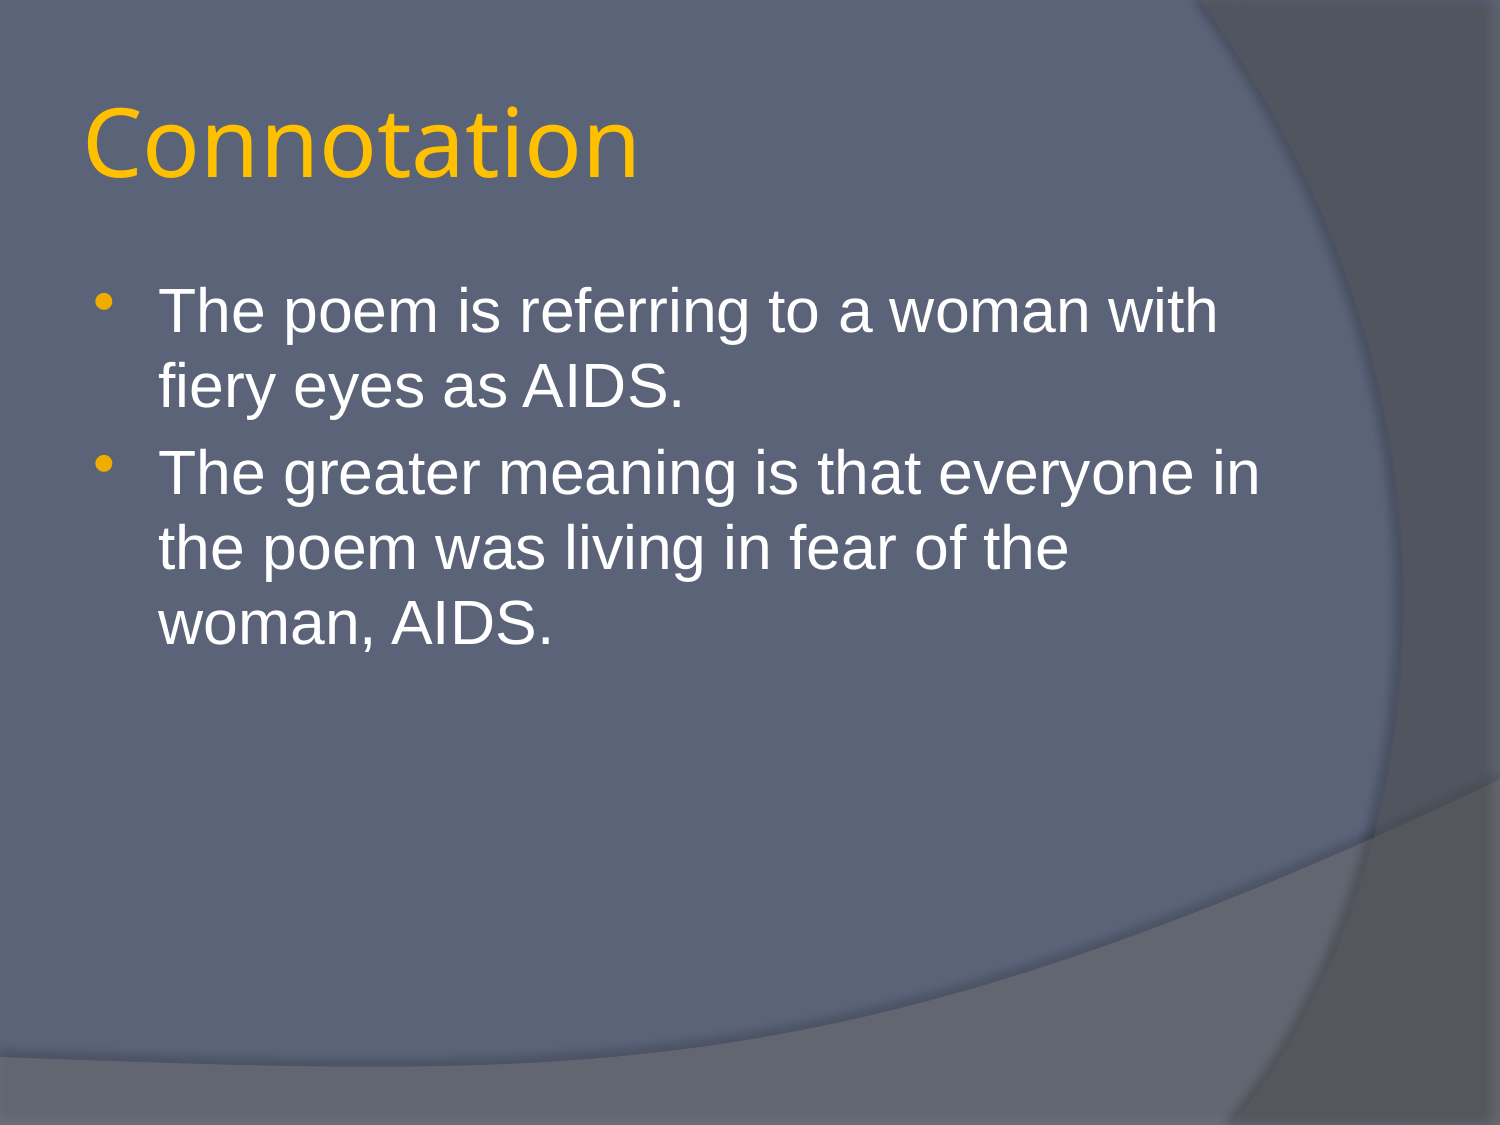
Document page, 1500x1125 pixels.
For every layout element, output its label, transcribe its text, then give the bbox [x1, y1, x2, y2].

title Connotation [75, 45, 1300, 233]
list The poem is referring to a woman with fiery eyes as AIDS. The greater meaning is that everyone in the poem was living in fear of the woman, AIDS. [75, 262, 1300, 1005]
